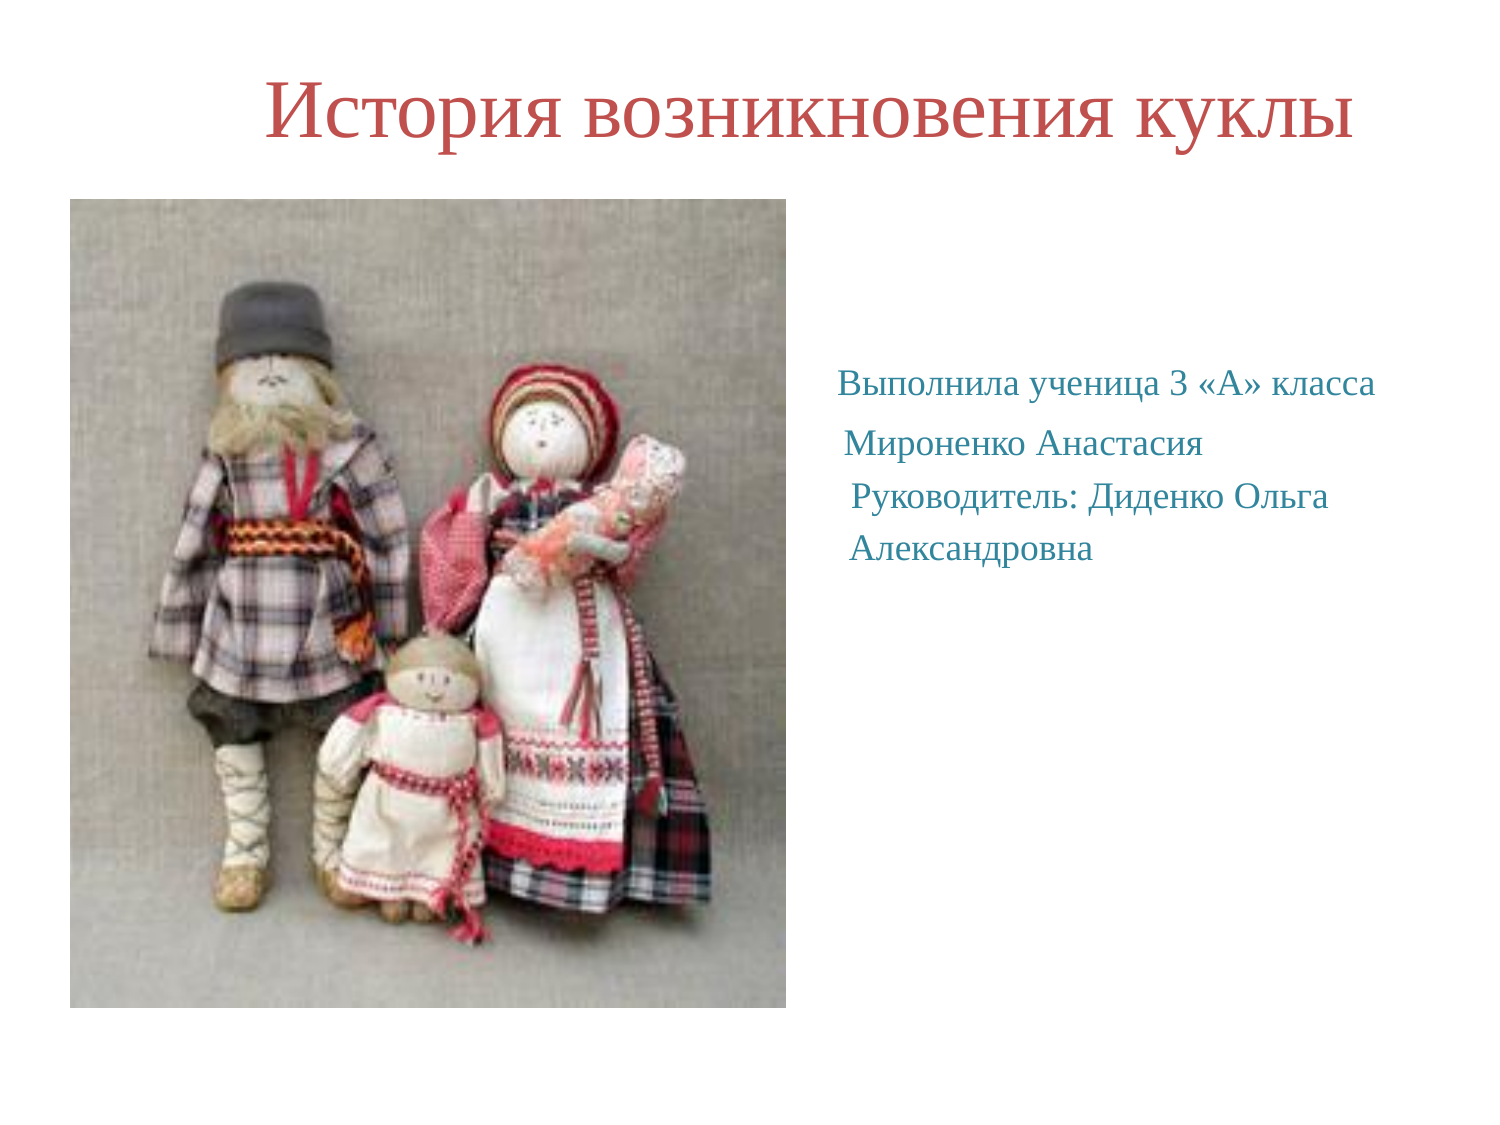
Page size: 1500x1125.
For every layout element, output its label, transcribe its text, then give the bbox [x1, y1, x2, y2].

subtitle История возникновения куклы Выполнила ученица 3 «А» класса Мироненко Анастасия Руководитель: Диденко Ольга Александровна [225, 46, 1395, 1043]
picture [70, 198, 786, 1008]
